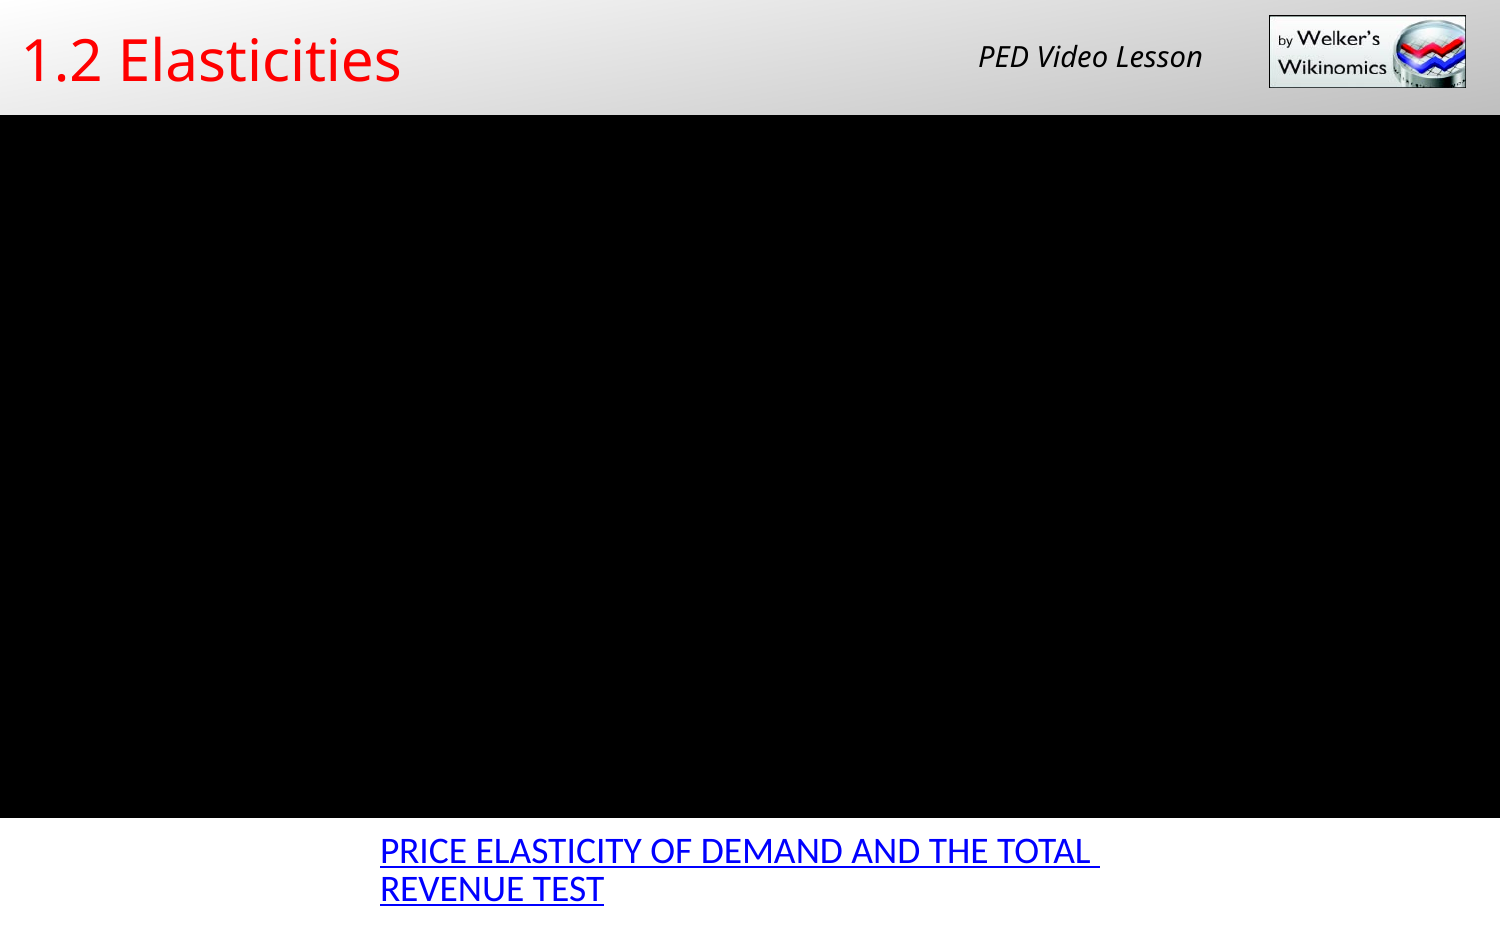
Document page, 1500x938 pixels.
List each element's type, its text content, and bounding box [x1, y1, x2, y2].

text_box PRICE ELASTICITY OF DEMAND AND THE TOTAL REVENUE TEST [365, 827, 1116, 879]
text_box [0, 114, 1500, 819]
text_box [0, 0, 1500, 113]
